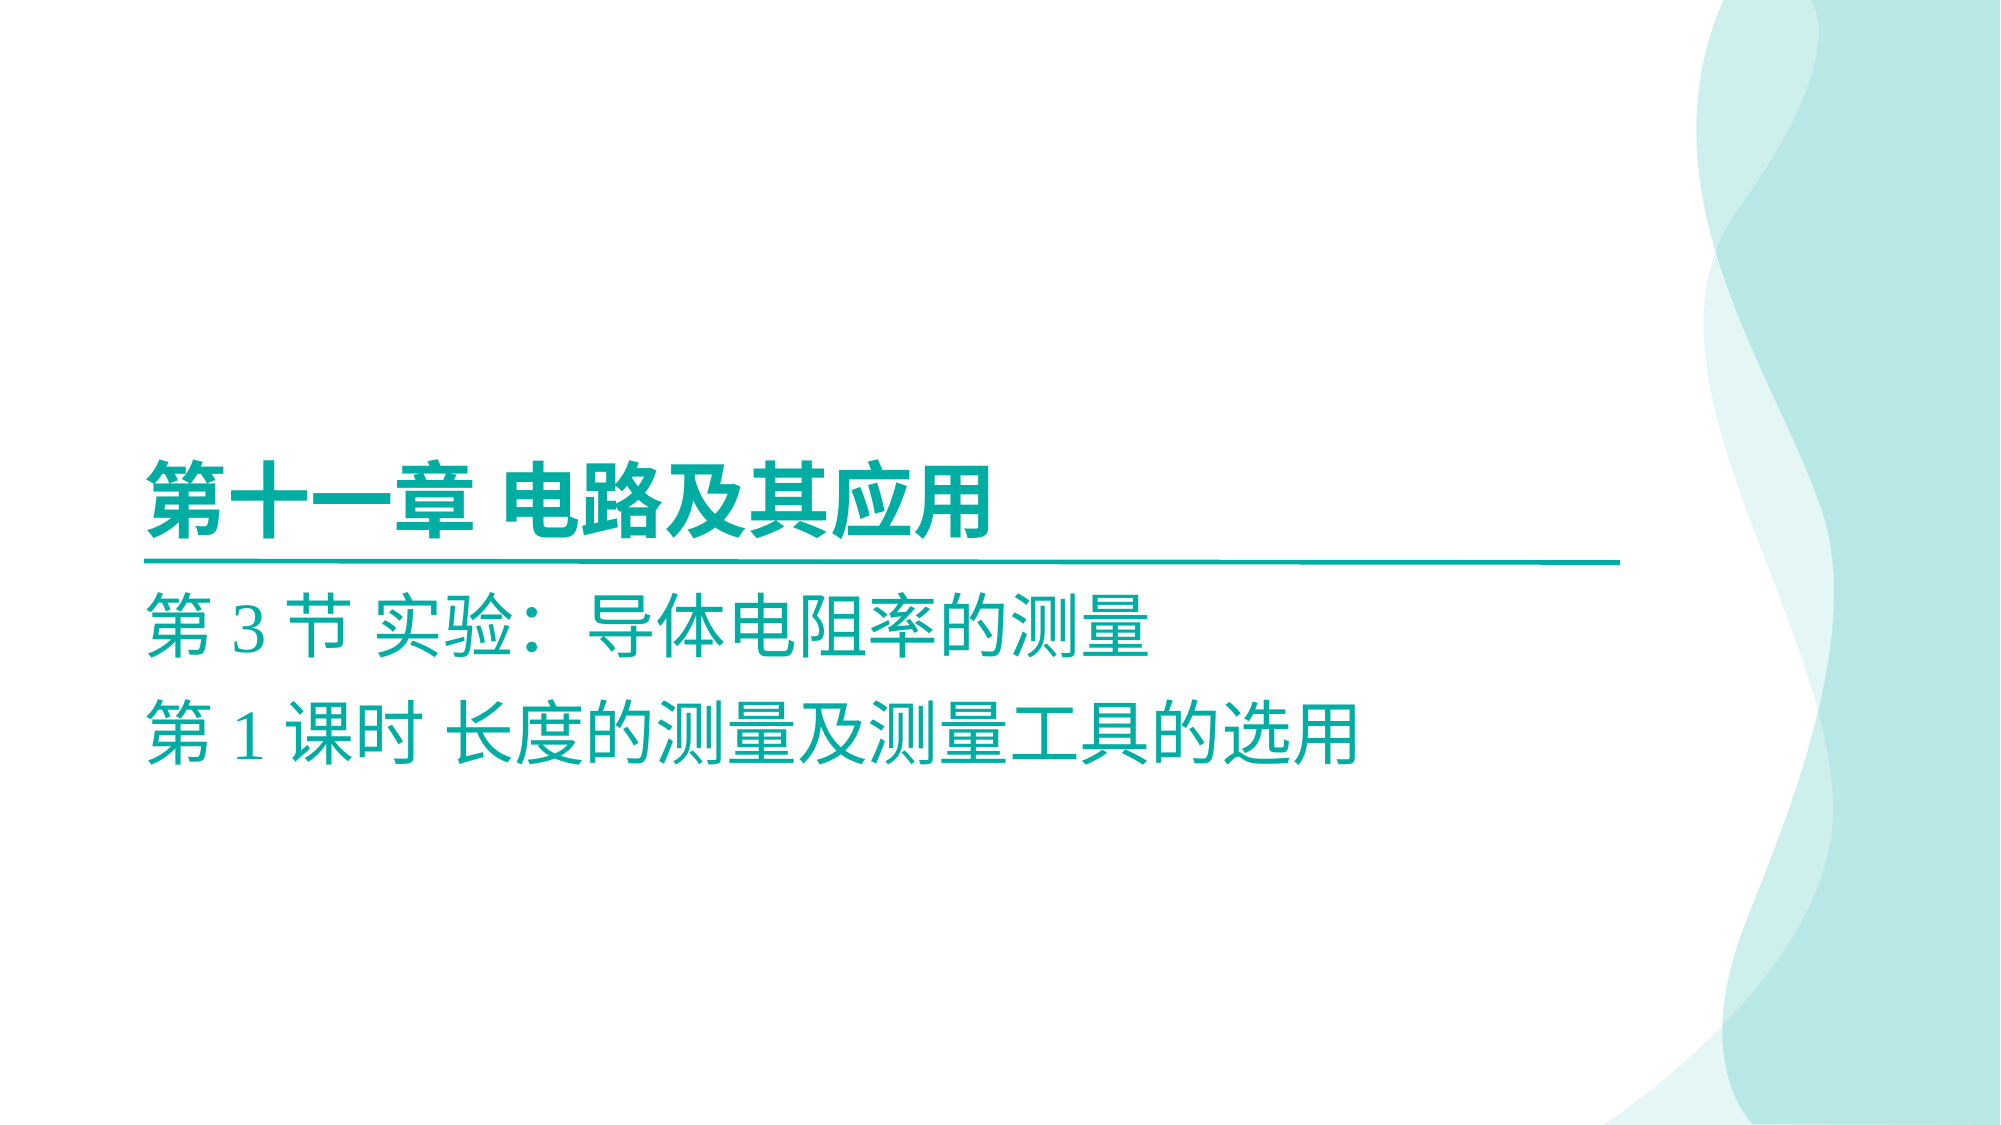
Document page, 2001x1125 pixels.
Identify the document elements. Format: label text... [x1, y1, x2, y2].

text_box 第1课时 长度的测量及测量工具的选用 [143, 679, 1875, 780]
picture [0, 0, 2000, 1125]
text_box 第3节 实验：导体电阻率的测量 [143, 572, 1875, 674]
text_box 第十一章 电路及其应用 [143, 436, 1875, 555]
